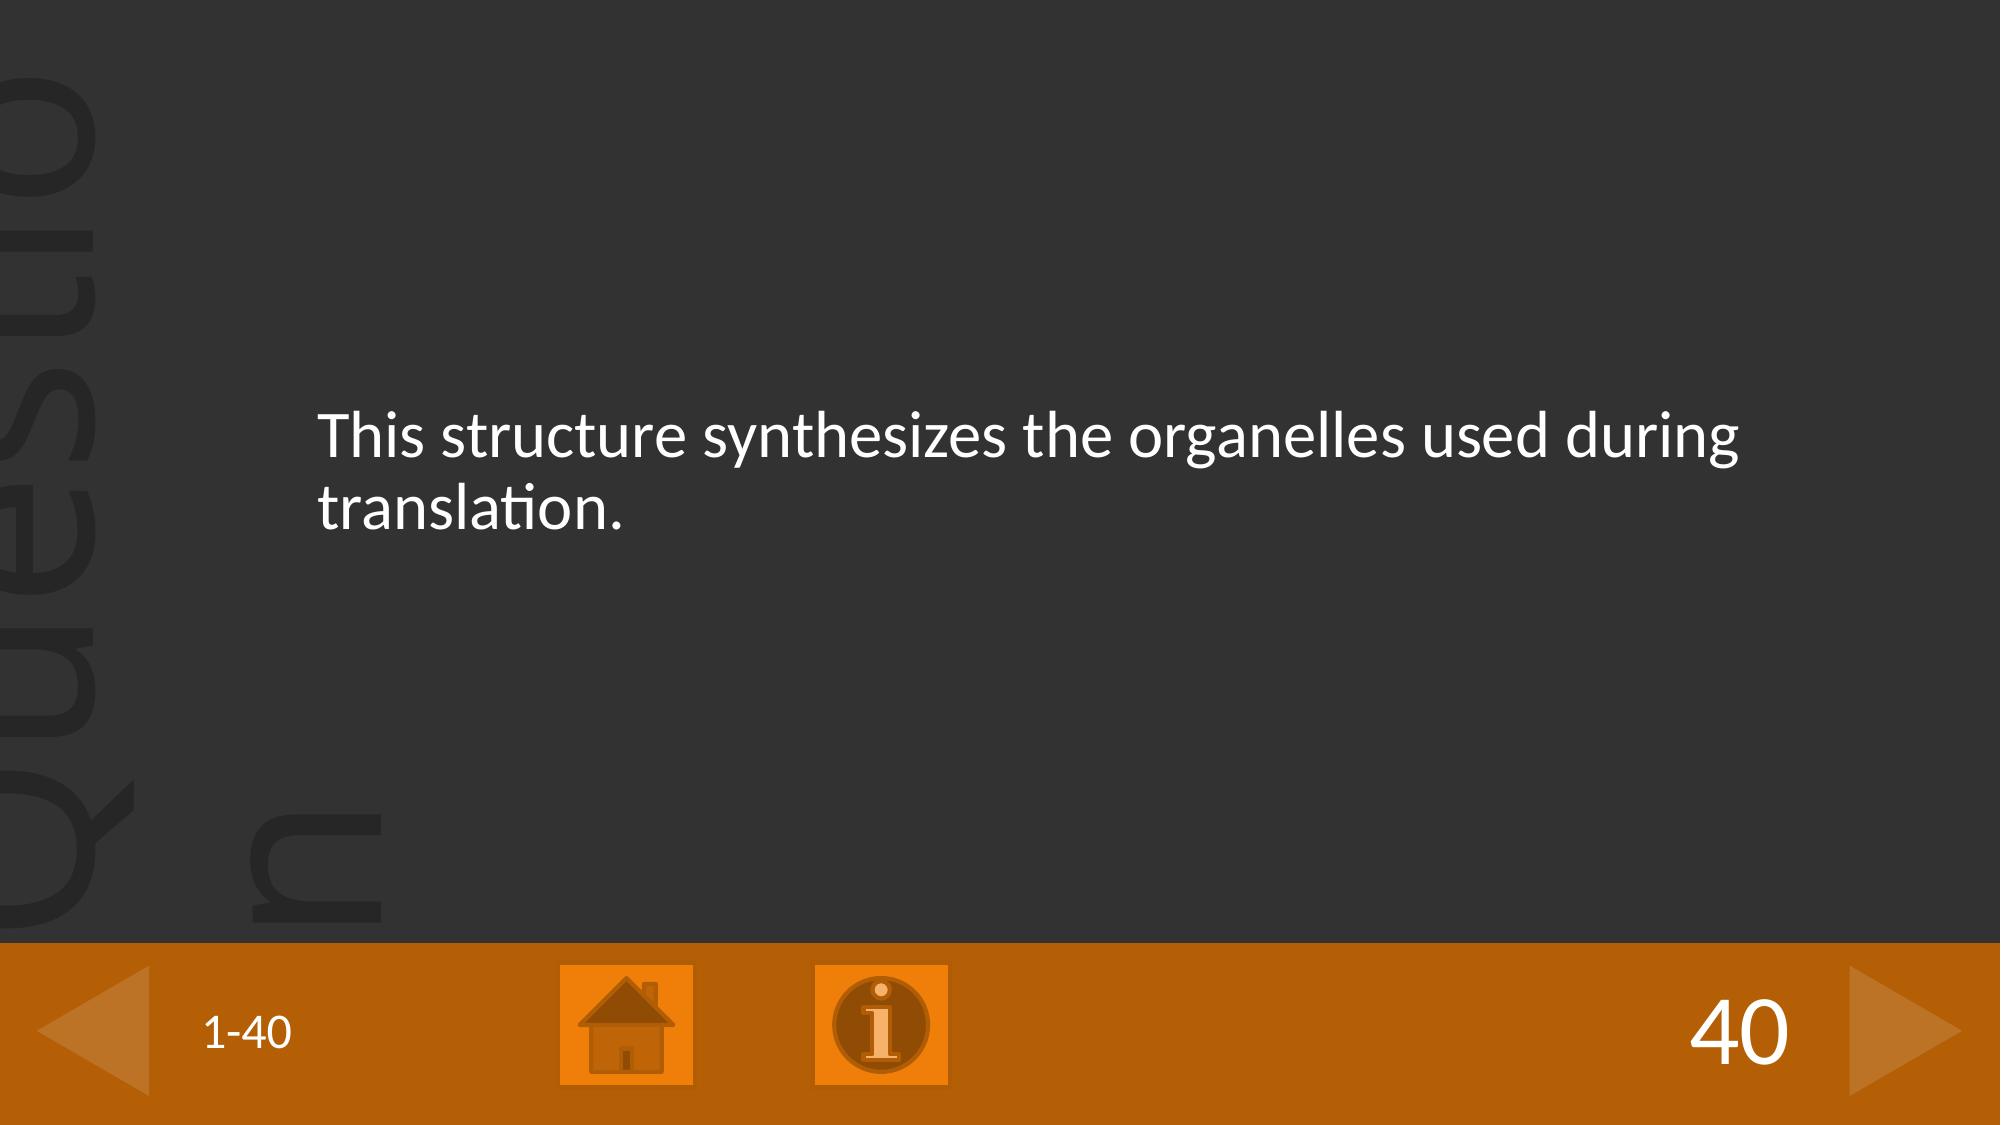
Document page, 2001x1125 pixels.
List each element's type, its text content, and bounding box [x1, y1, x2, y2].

text_box [810, 960, 952, 1090]
title 1-40 [185, 967, 1494, 1097]
text_box [556, 960, 697, 1090]
list This structure synthesizes the organelles used during translation. [302, 307, 1760, 636]
list 40 [1494, 967, 1806, 1097]
